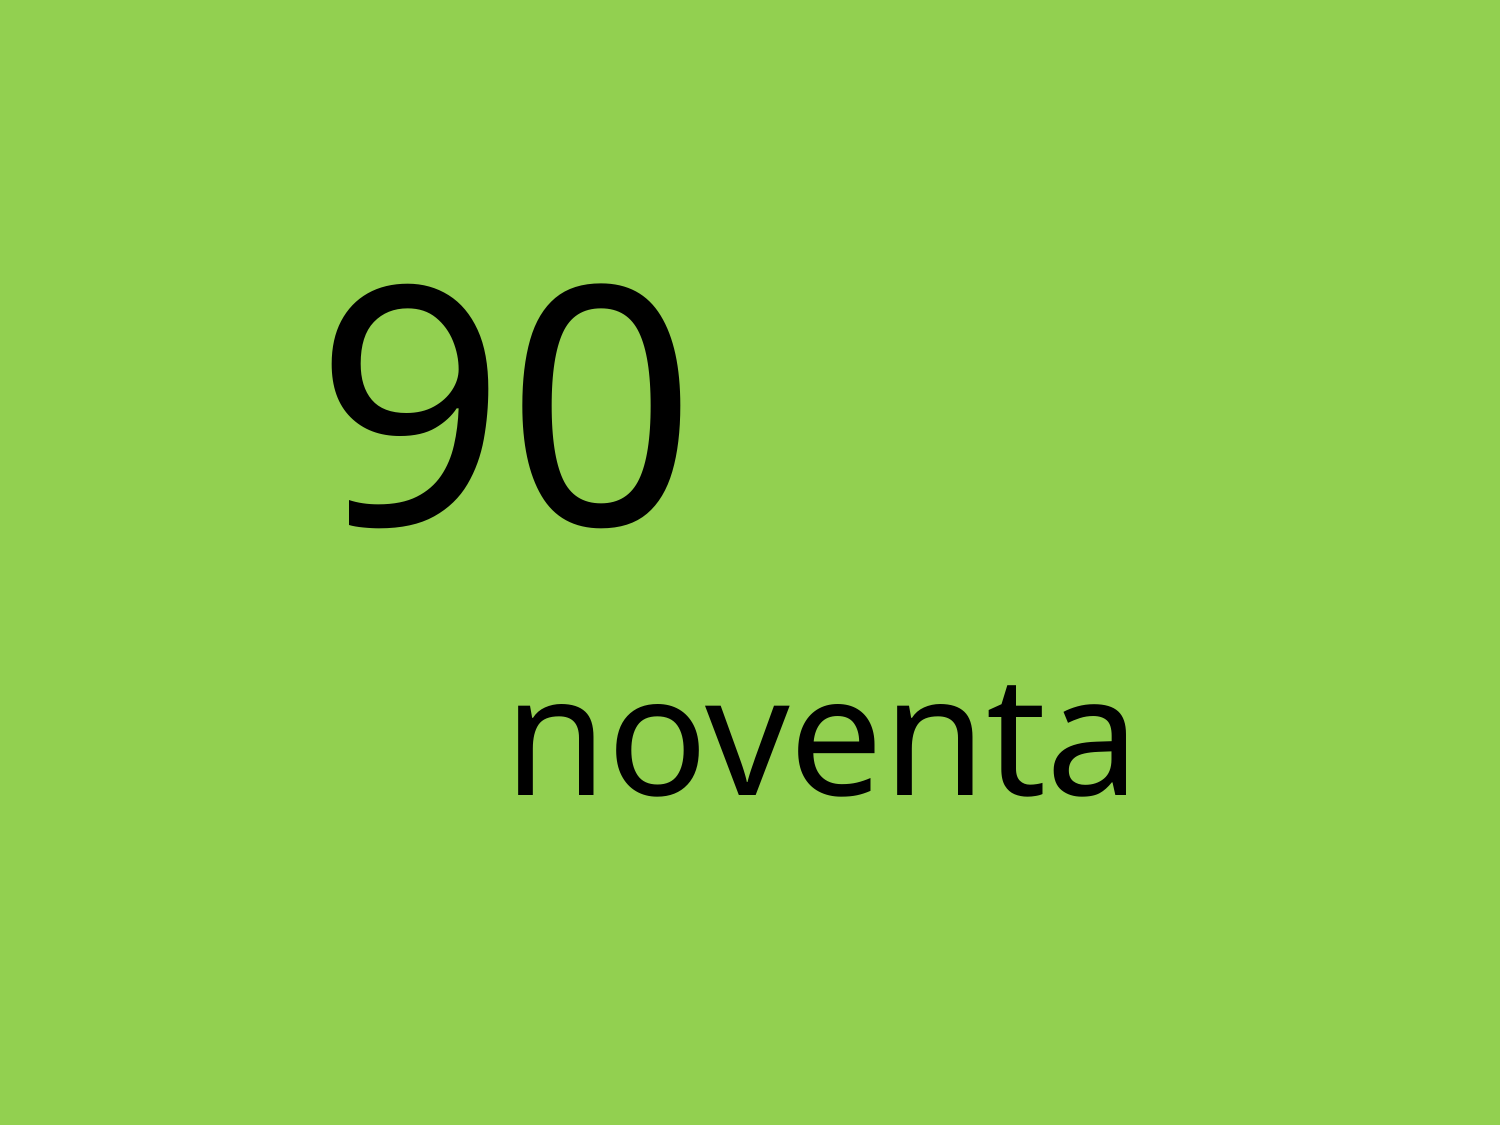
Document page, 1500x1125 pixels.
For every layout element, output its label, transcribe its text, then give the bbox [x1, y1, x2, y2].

text_box noventa [490, 621, 1270, 837]
text_box 90 [301, 184, 916, 600]
